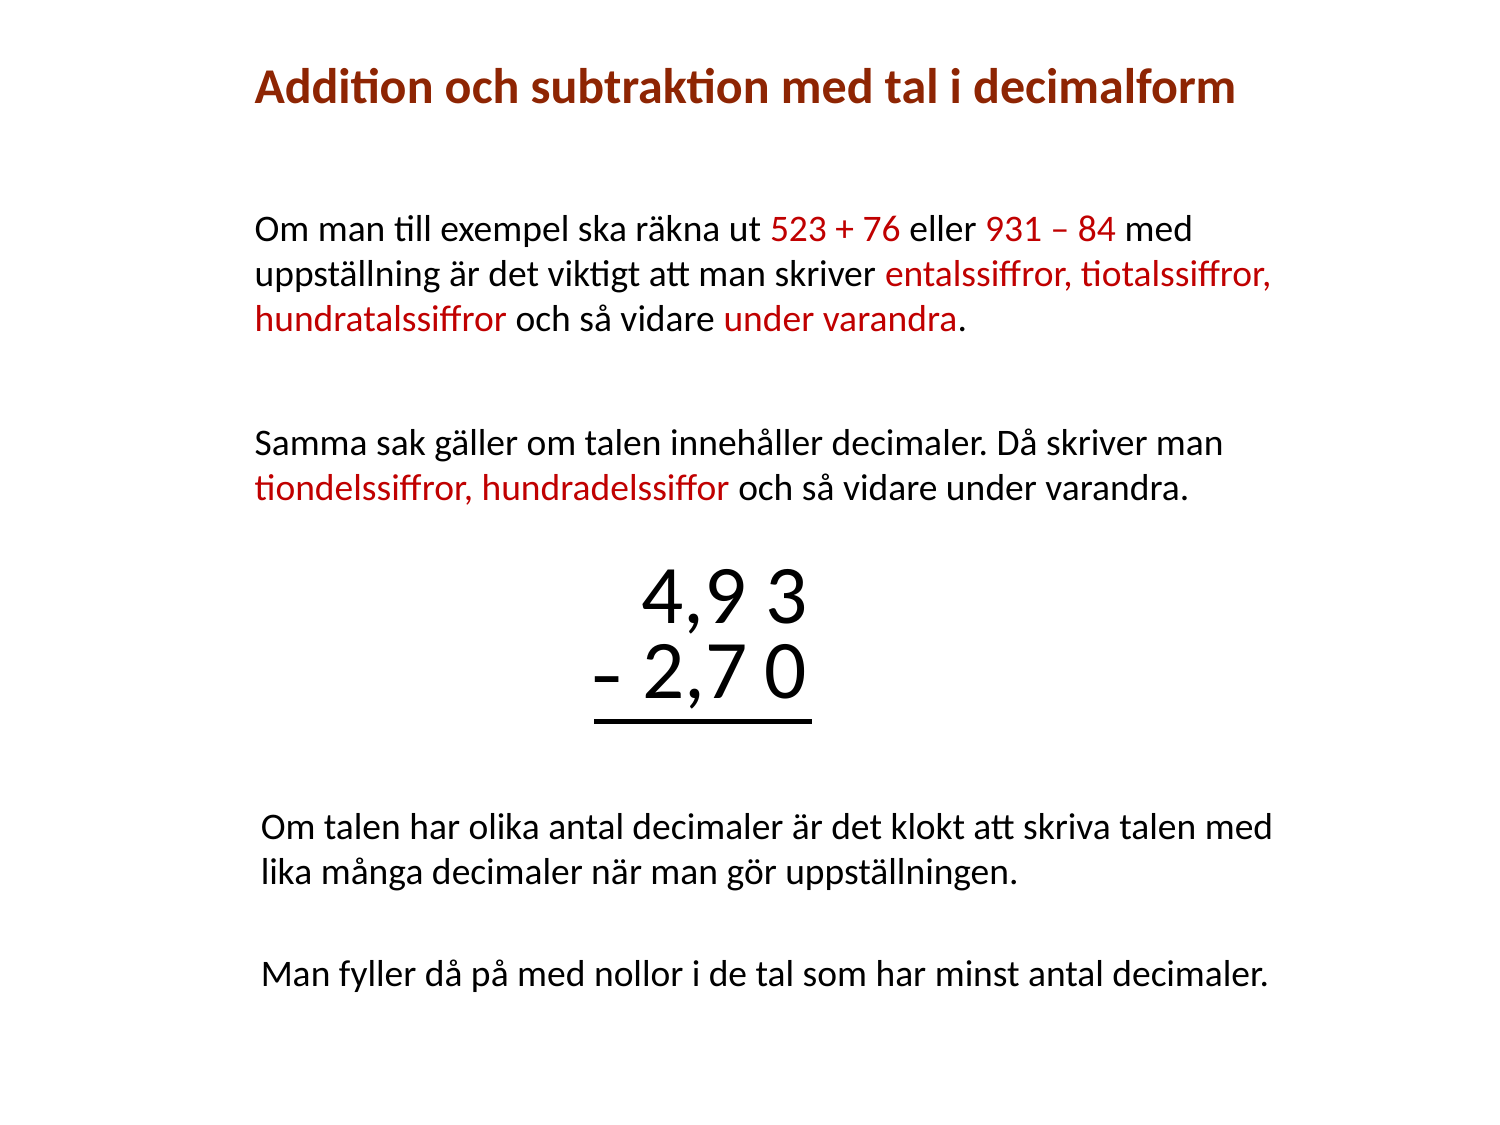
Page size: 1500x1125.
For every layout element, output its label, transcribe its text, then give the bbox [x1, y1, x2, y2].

text_box – 2,7 [575, 607, 749, 723]
text_box 4,9 3 [626, 532, 964, 648]
text_box Samma sak gäller om talen innehåller decimaler. Då skriver man tiondelssiffror, hundradelssiffor och så vidare under varandra. [239, 410, 1316, 516]
text_box Om talen har olika antal decimaler är det klokt att skriva talen med lika många decimaler när man gör uppställningen. [246, 794, 1323, 900]
text_box 0 [749, 607, 819, 723]
text_box Man fyller då på med nollor i de tal som har minst antal decimaler. [246, 941, 1323, 1002]
text_box Addition och subtraktion med tal i decimalform [239, 45, 1382, 121]
text_box Om man till exempel ska räkna ut 523 + 76 eller 931 – 84 med uppställning är det viktigt att man skriver entalssiffror, tiotalssiffror, hundratalssiffror och så vidare under varandra. [239, 197, 1316, 347]
